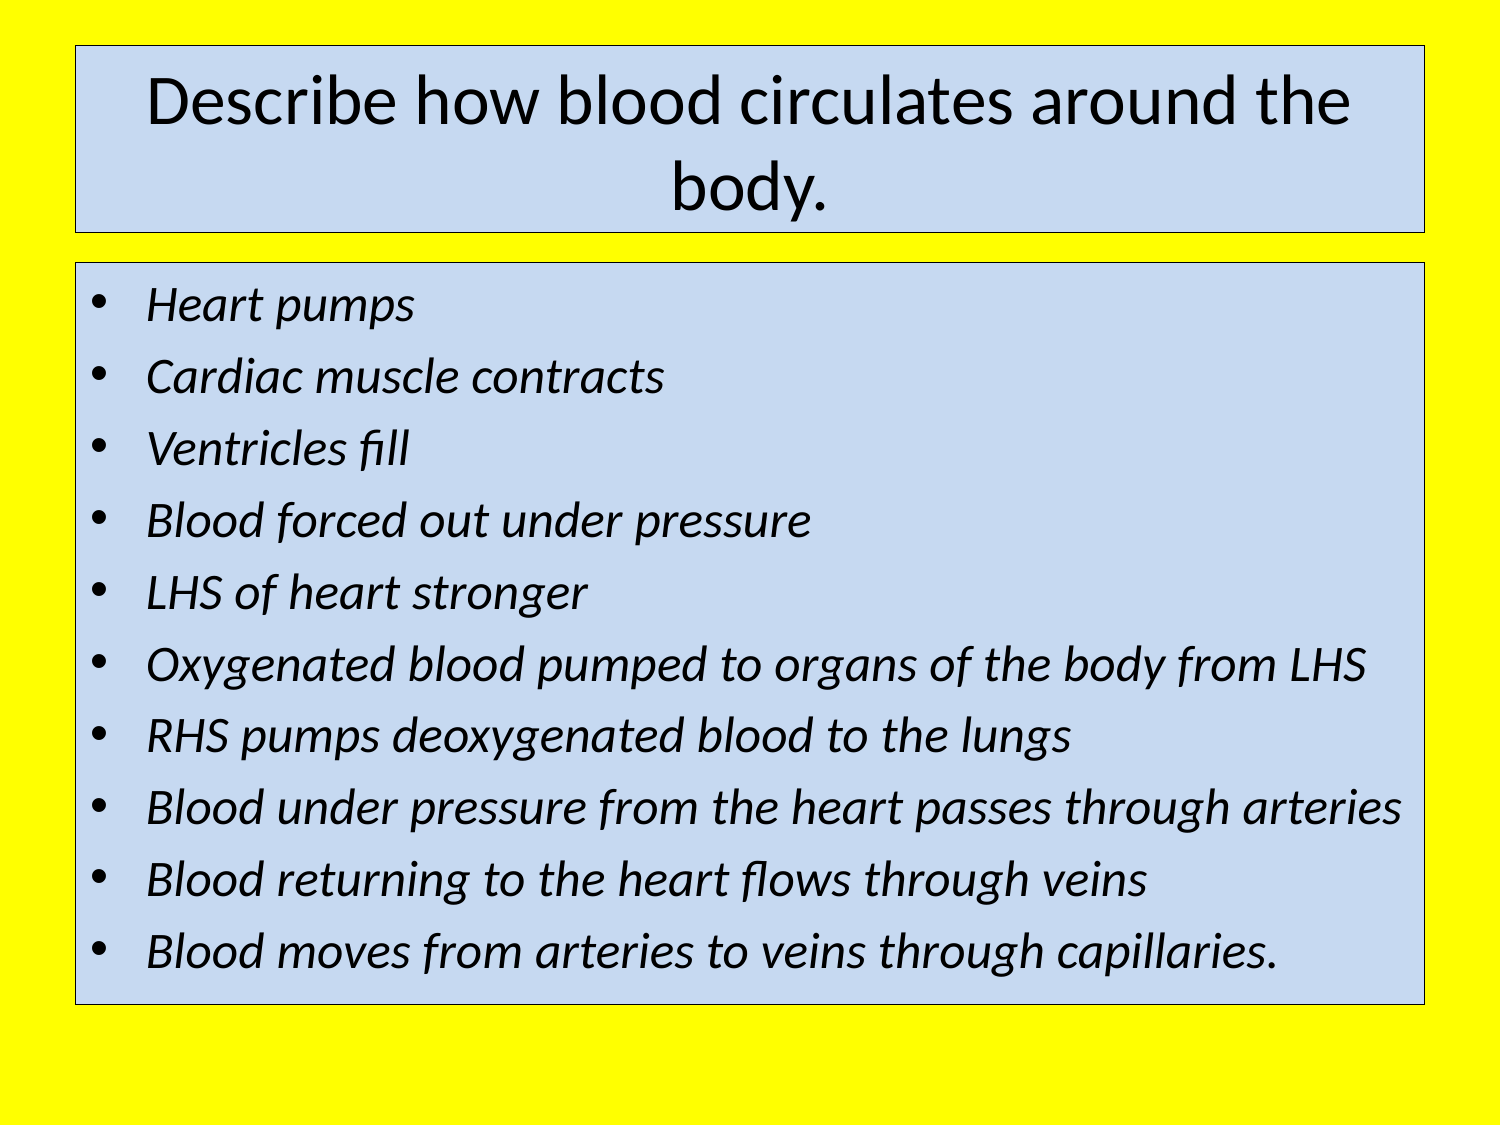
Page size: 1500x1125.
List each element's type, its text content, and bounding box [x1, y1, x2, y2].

title Describe how blood circulates around the body. [75, 45, 1425, 233]
list Heart pumps Cardiac muscle contracts Ventricles fill Blood forced out under pressure LHS of heart stronger Oxygenated blood pumped to organs of the body from LHS RHS pumps deoxygenated blood to the lungs Blood under pressure from the heart passes through arteries Blood returning to the heart flows through veins Blood moves from arteries to veins through capillaries. [75, 262, 1425, 1005]
